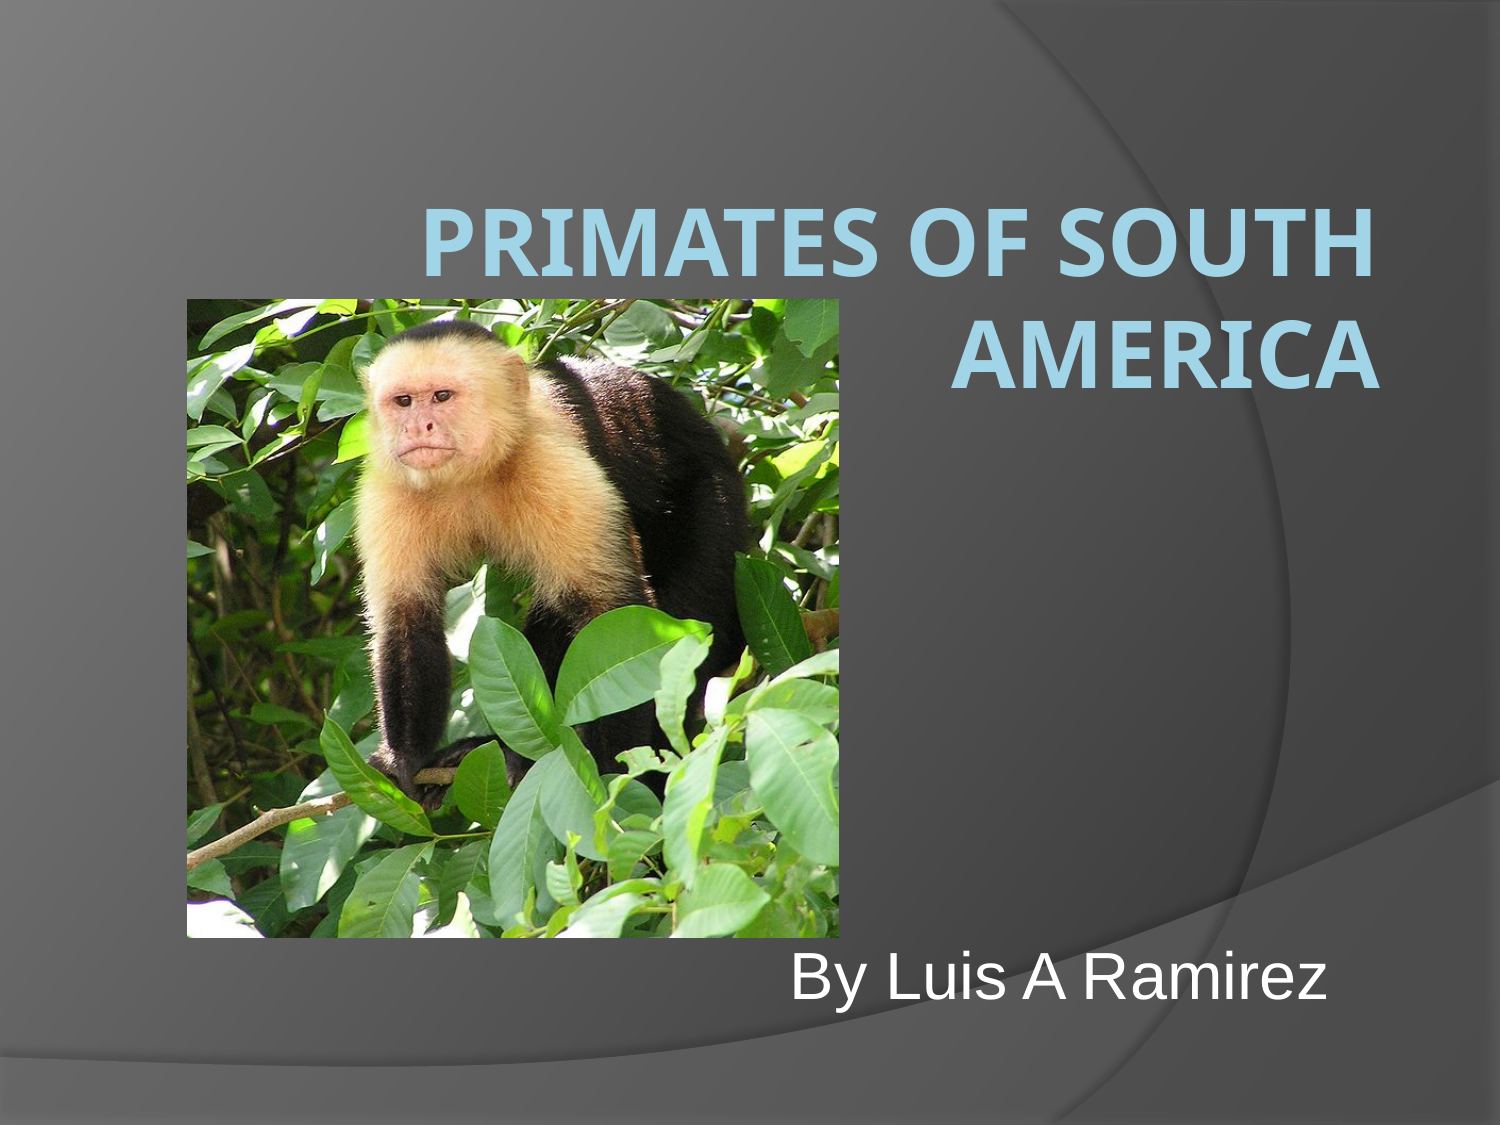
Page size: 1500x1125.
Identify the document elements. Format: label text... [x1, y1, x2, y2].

title Primates of South America [112, 174, 1388, 417]
picture [187, 299, 840, 938]
subtitle By Luis A Ramirez [275, 725, 1338, 1013]
